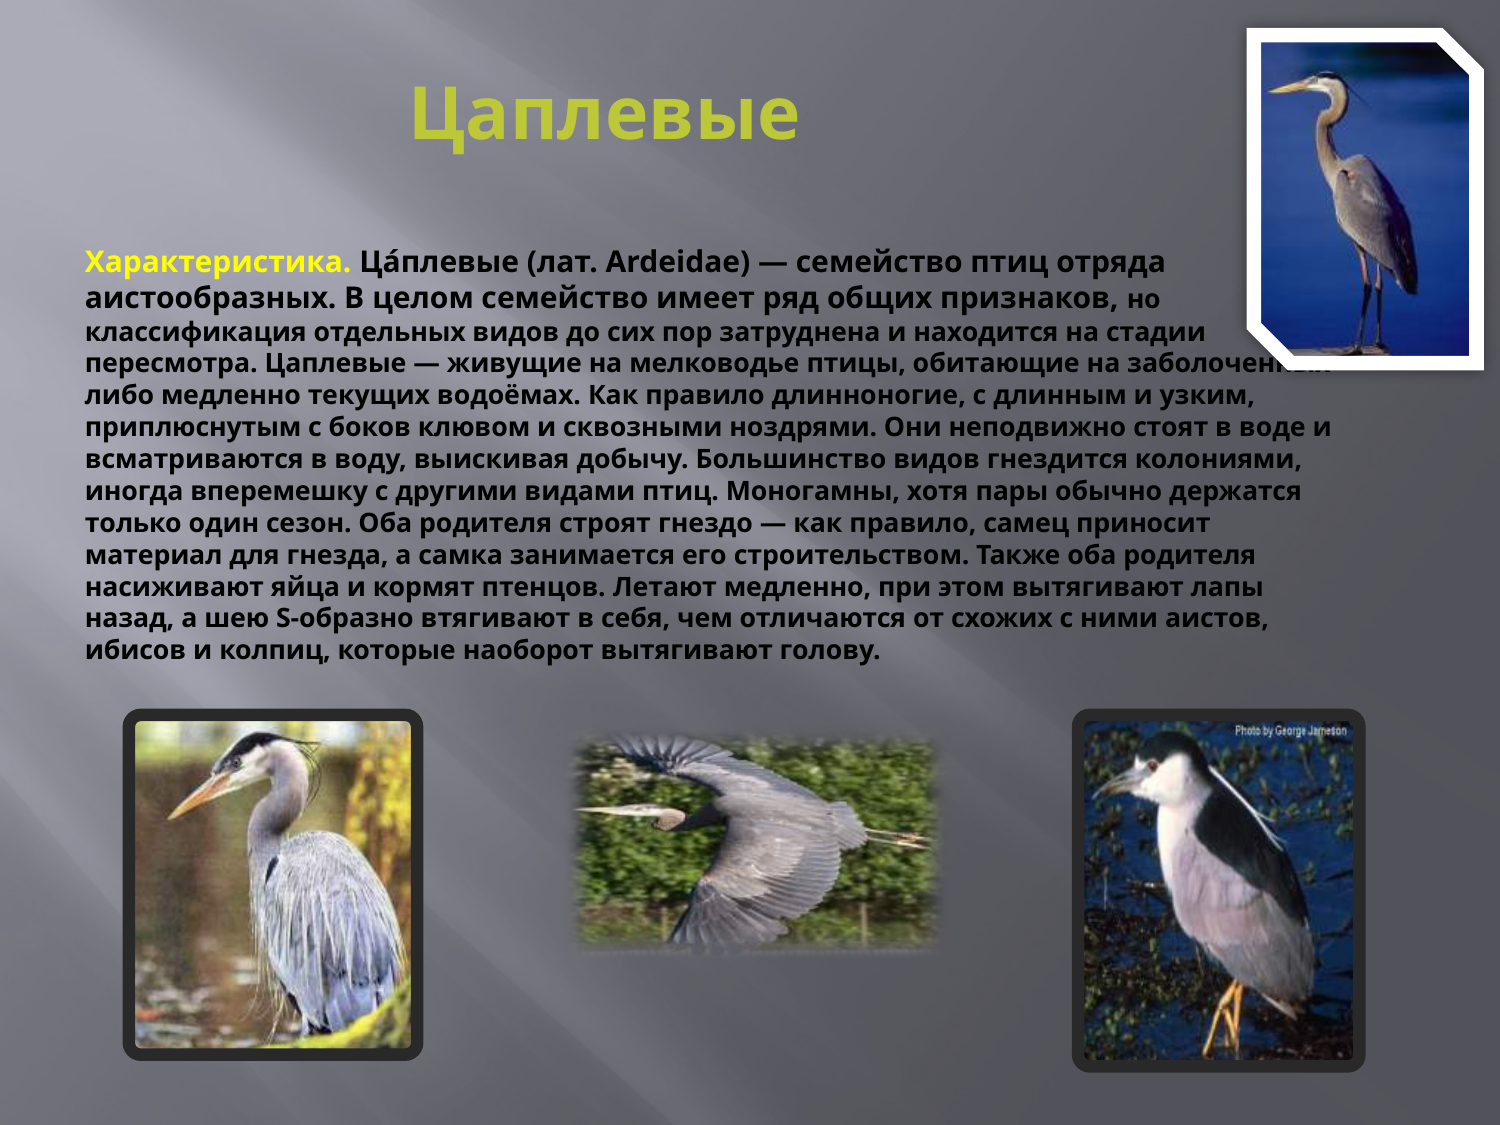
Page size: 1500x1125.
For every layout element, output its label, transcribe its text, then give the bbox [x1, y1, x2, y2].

picture [128, 714, 418, 1055]
picture [1253, 34, 1477, 364]
picture [562, 726, 950, 962]
picture [1077, 714, 1360, 1067]
title Цаплевые Характеристика. Ца́плевые (лат. Ardeidae) — семейство птиц отряда аистообразных. В целом семейство имеет ряд общих признаков, но классификация отдельных видов до сих пор затруднена и находится на стадии пересмотра. Цаплевые — живущие на мелководье птицы, обитающие на заболоченных либо медленно текущих водоёмах. Как правило длинноногие, с длинным и узким, приплюснутым с боков клювом и сквозными ноздрями. Они неподвижно стоят в воде и всматриваются в воду, выискивая добычу. Большинство видов гнездится колониями, иногда вперемешку с другими видами птиц. Моногамны, хотя пары обычно держатся только один сезон. Оба родителя строят гнездо — как правило, самец приносит материал для гнезда, а самка занимается его строительством. Также оба родителя насиживают яйца и кормят птенцов. Летают медленно, при этом вытягивают лапы назад, а шею S-образно втягивают в себя, чем отличаются от схожих с ними аистов, ибисов и колпиц, которые наоборот вытягивают голову. [70, 46, 1348, 1125]
